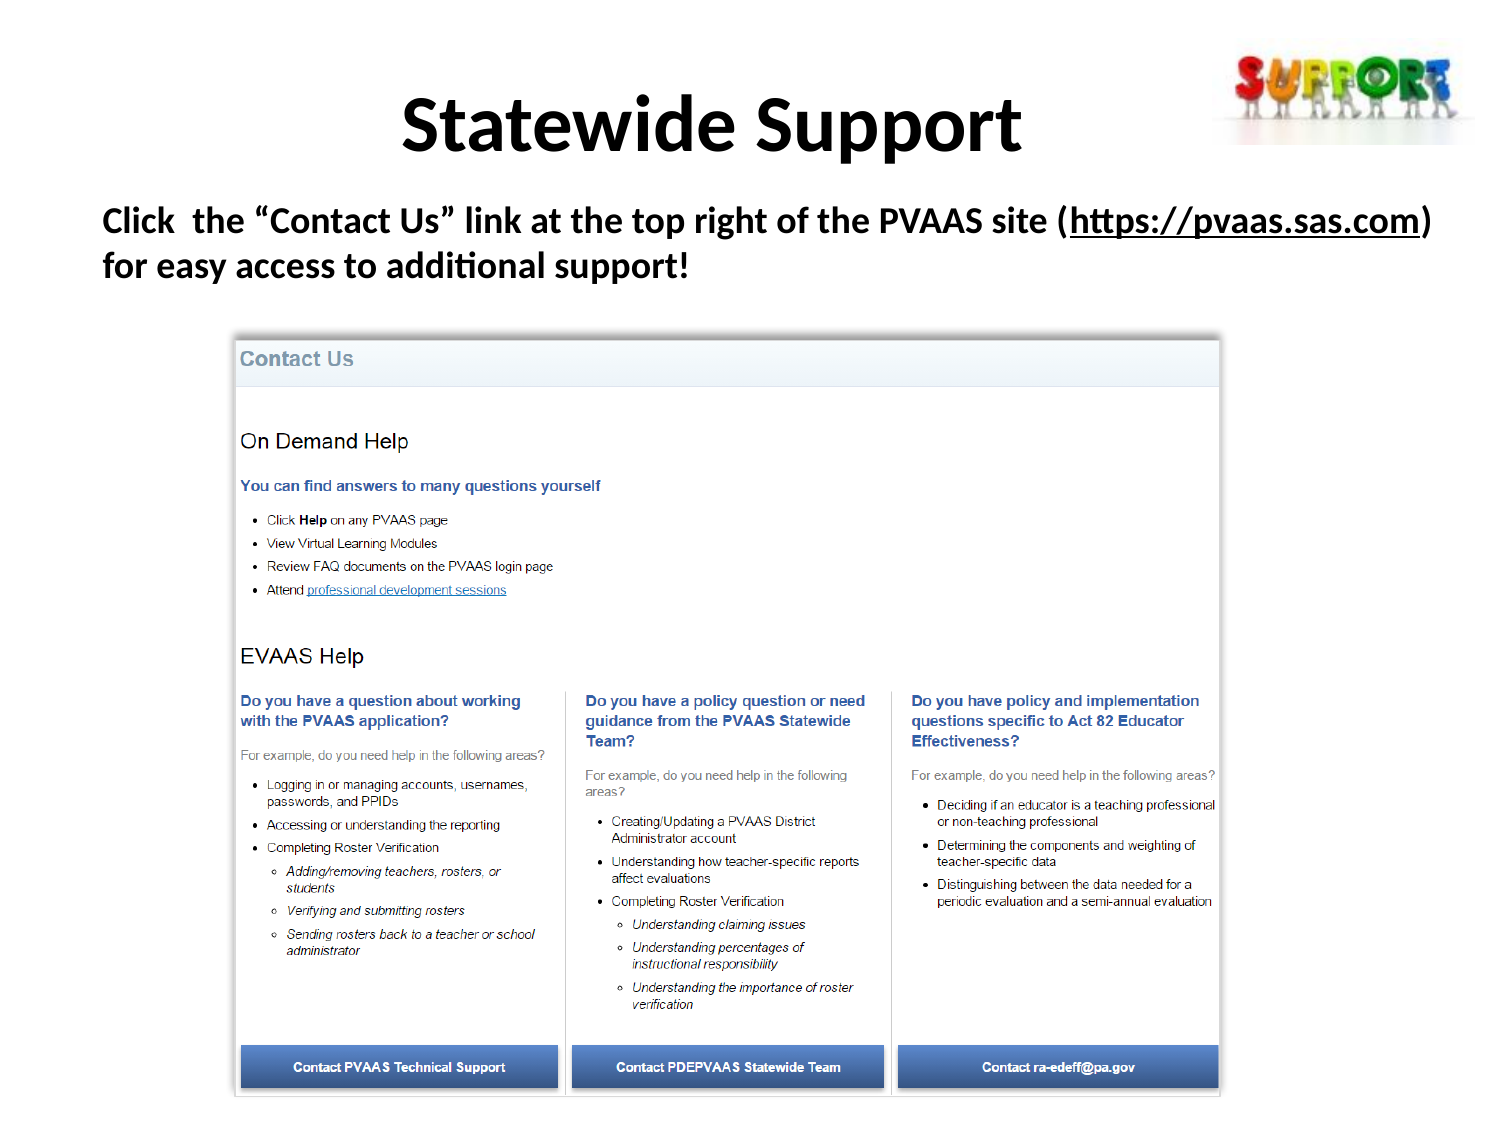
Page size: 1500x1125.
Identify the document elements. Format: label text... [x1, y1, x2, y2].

picture [235, 341, 1220, 1096]
title Statewide Support [212, 62, 1213, 175]
picture [1212, 38, 1476, 145]
list Click the “Contact Us” link at the top right of the PVAAS site (https://pvaas.sas.com) for easy access to additional support! [87, 187, 1463, 295]
